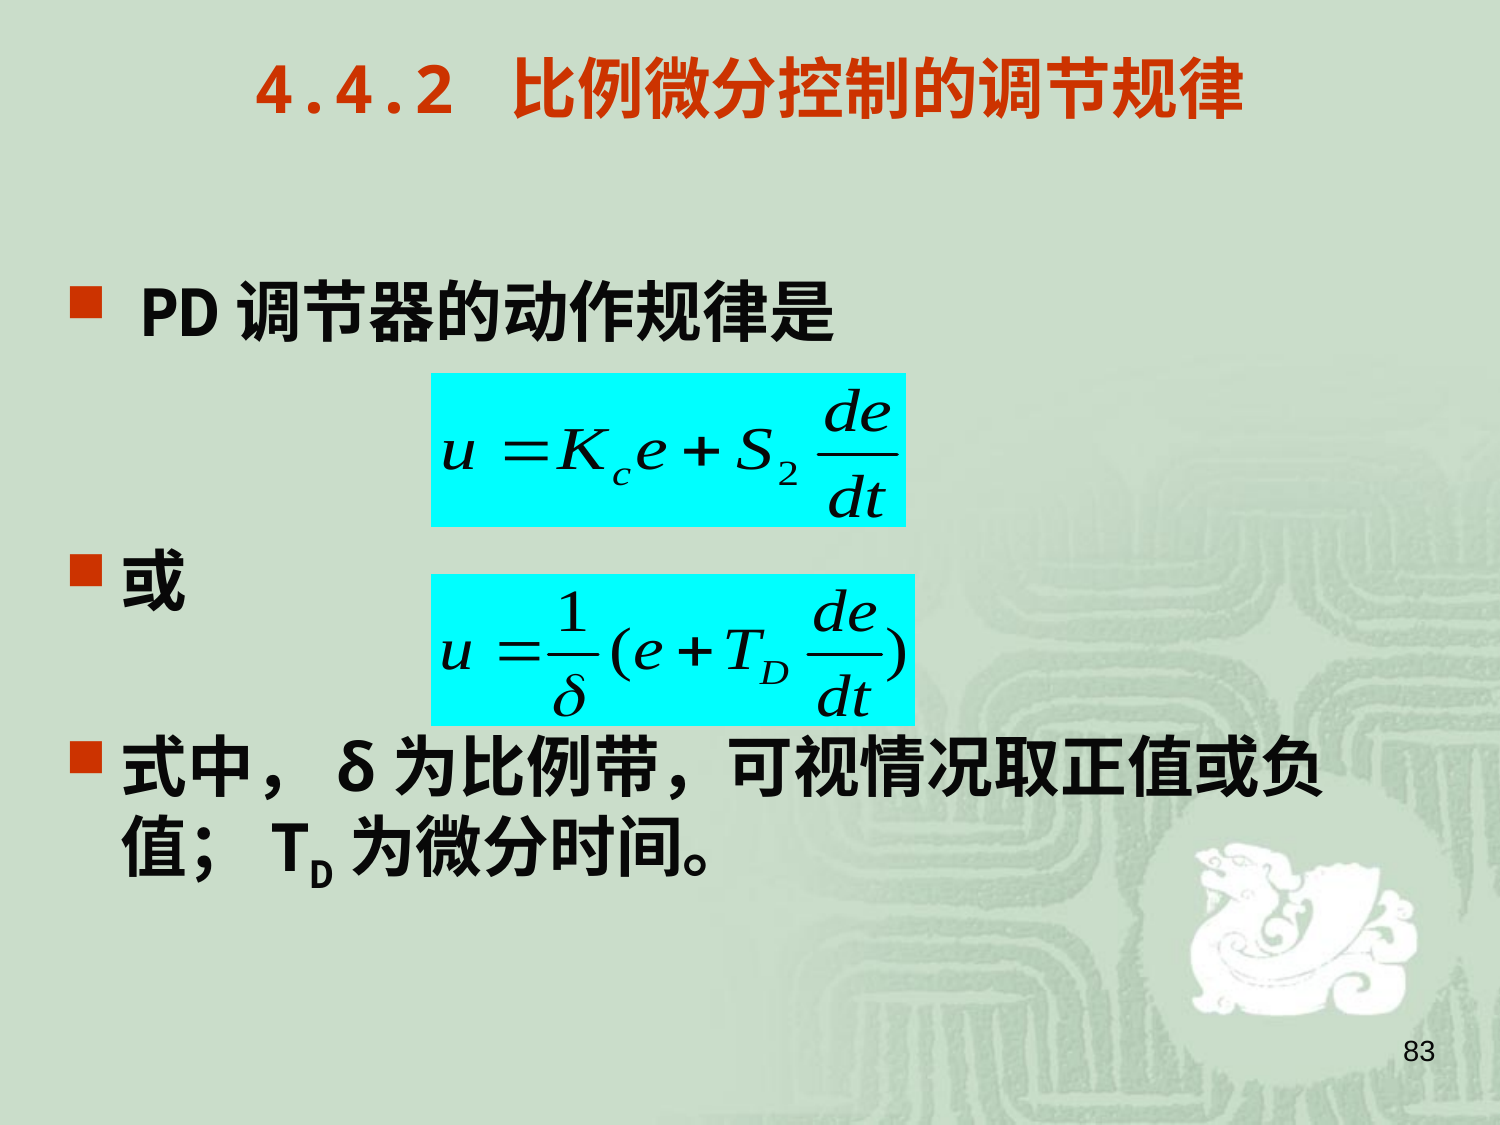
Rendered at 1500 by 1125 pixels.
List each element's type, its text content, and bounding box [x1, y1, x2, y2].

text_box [430, 573, 916, 726]
slide_number 83 [1074, 1024, 1451, 1103]
title 4.4.2 比例微分控制的调节规律 [49, 37, 1451, 138]
picture [0, 0, 1500, 1125]
list PD调节器的动作规律是 （4-12） 或 式中，δ为比例带，可视情况取正值或负值；TD为微分时间。 [49, 262, 1451, 1001]
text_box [430, 373, 907, 528]
